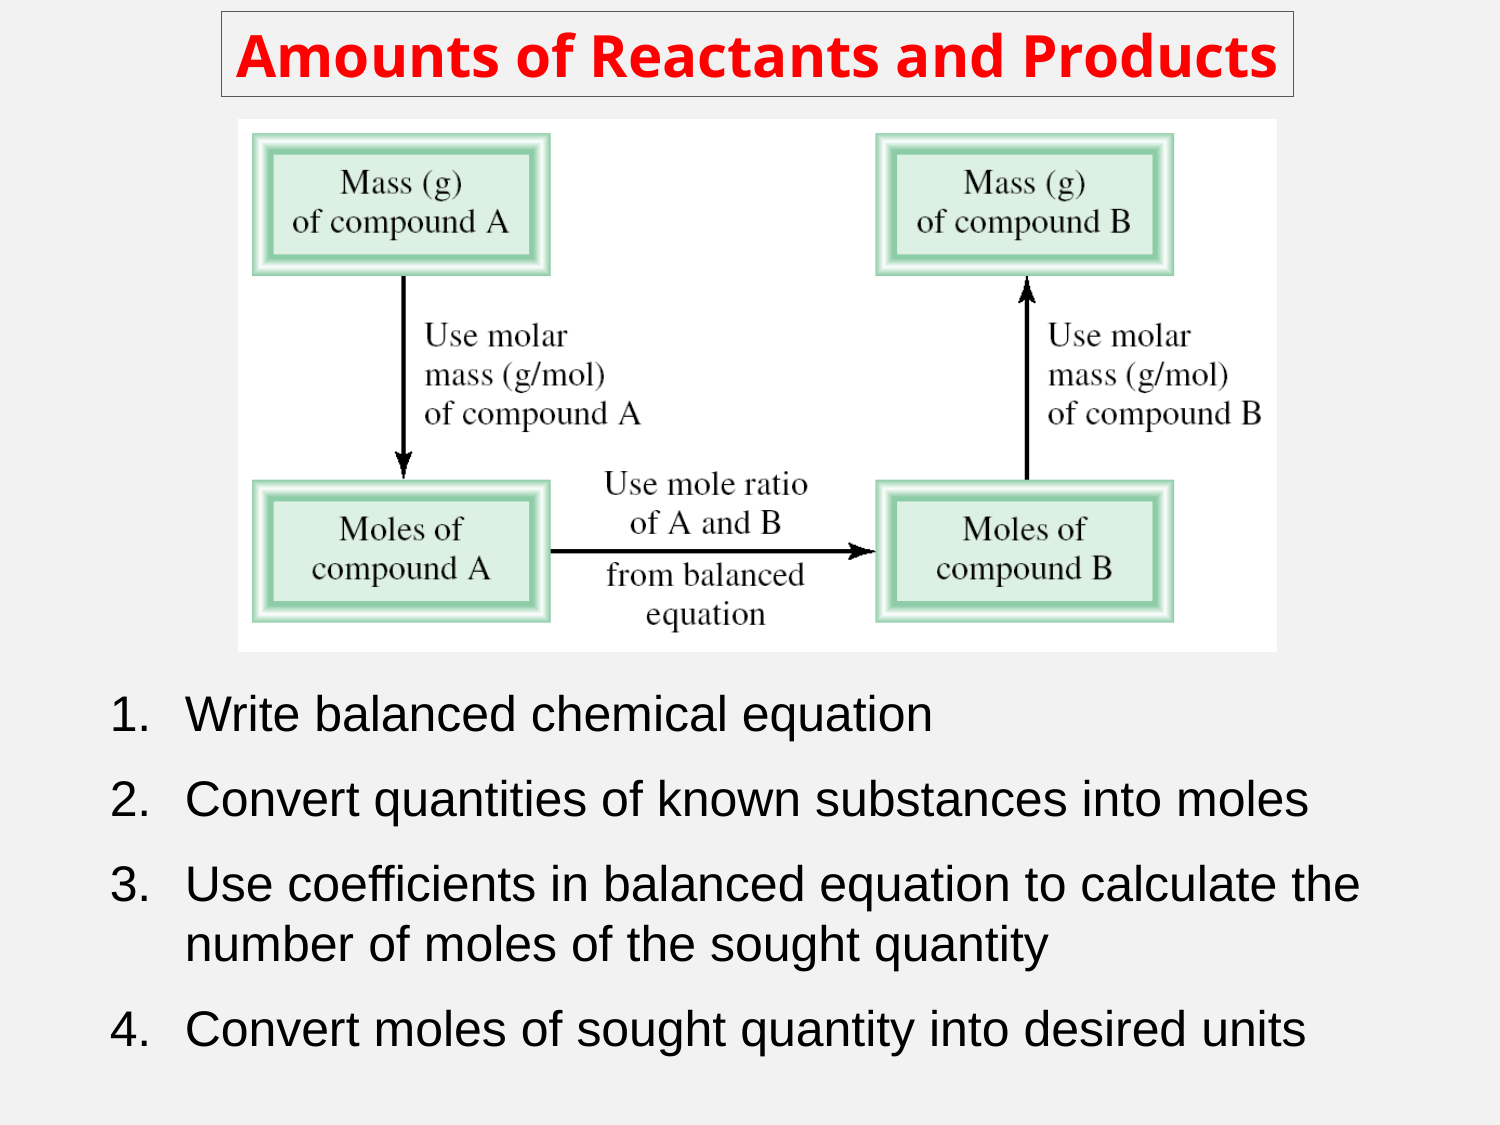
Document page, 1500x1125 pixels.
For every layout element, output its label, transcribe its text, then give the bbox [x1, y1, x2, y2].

picture [238, 119, 1277, 652]
text_box Amounts of Reactants and Products [221, 11, 1294, 97]
text_box Write balanced chemical equation Convert quantities of known substances into moles Use coefficients in balanced equation to calculate the number of moles of the sought quantity Convert moles of sought quantity into desired units [94, 673, 1420, 1064]
